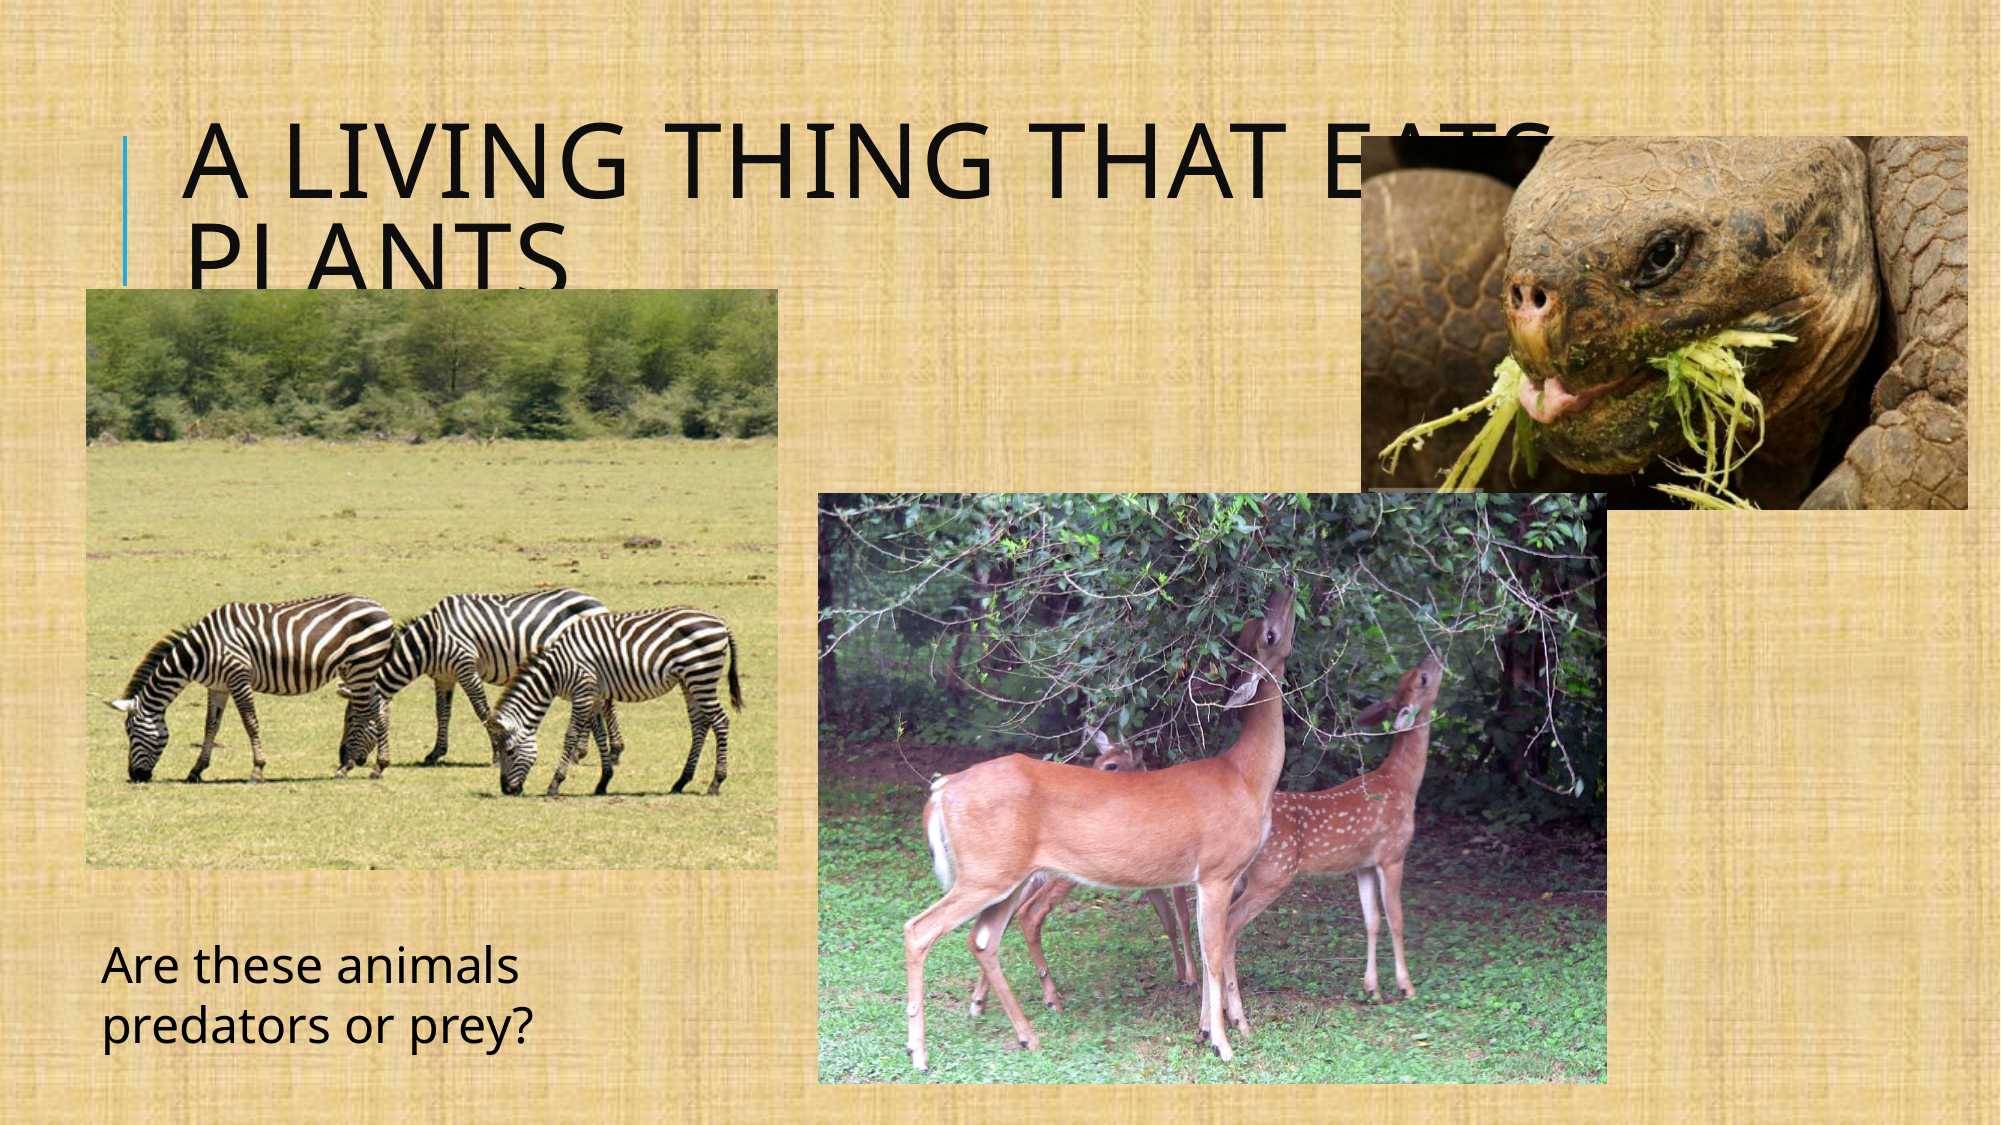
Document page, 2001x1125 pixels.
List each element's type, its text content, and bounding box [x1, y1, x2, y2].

picture [0, 0, 2001, 1125]
title A living thing that eats plants [168, 96, 1763, 342]
text_box Are these animals predators or prey? [86, 926, 763, 1061]
